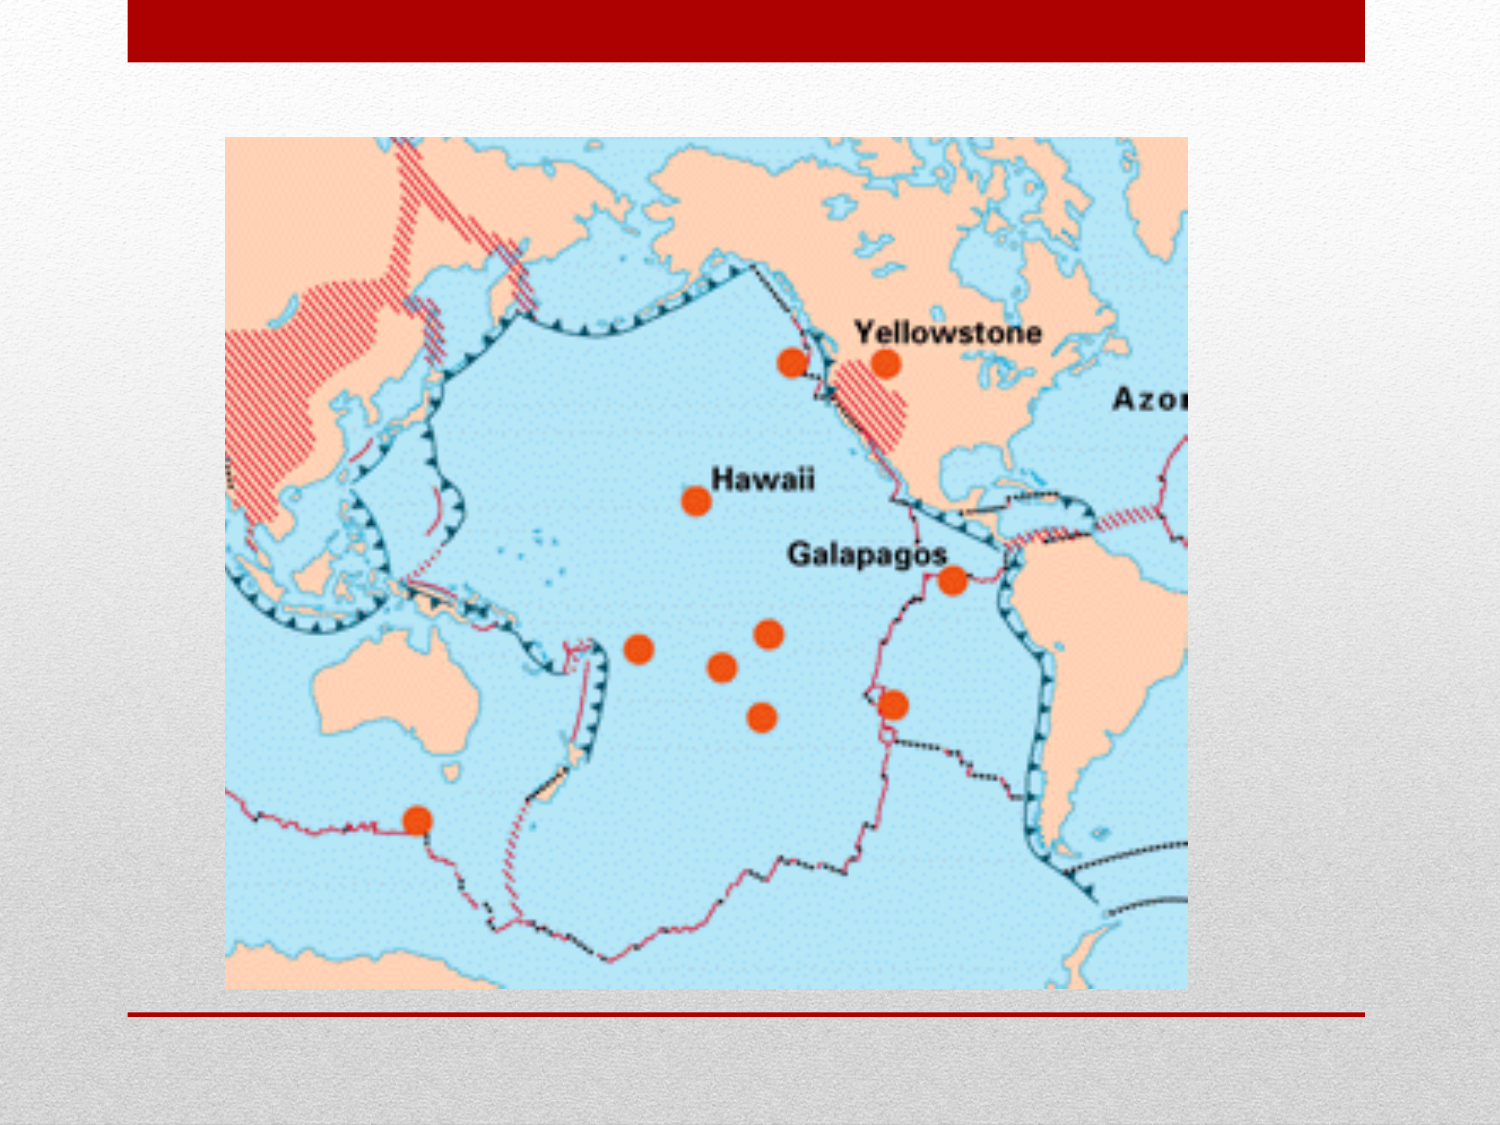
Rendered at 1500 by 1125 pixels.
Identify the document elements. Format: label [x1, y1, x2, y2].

picture [224, 136, 1189, 989]
